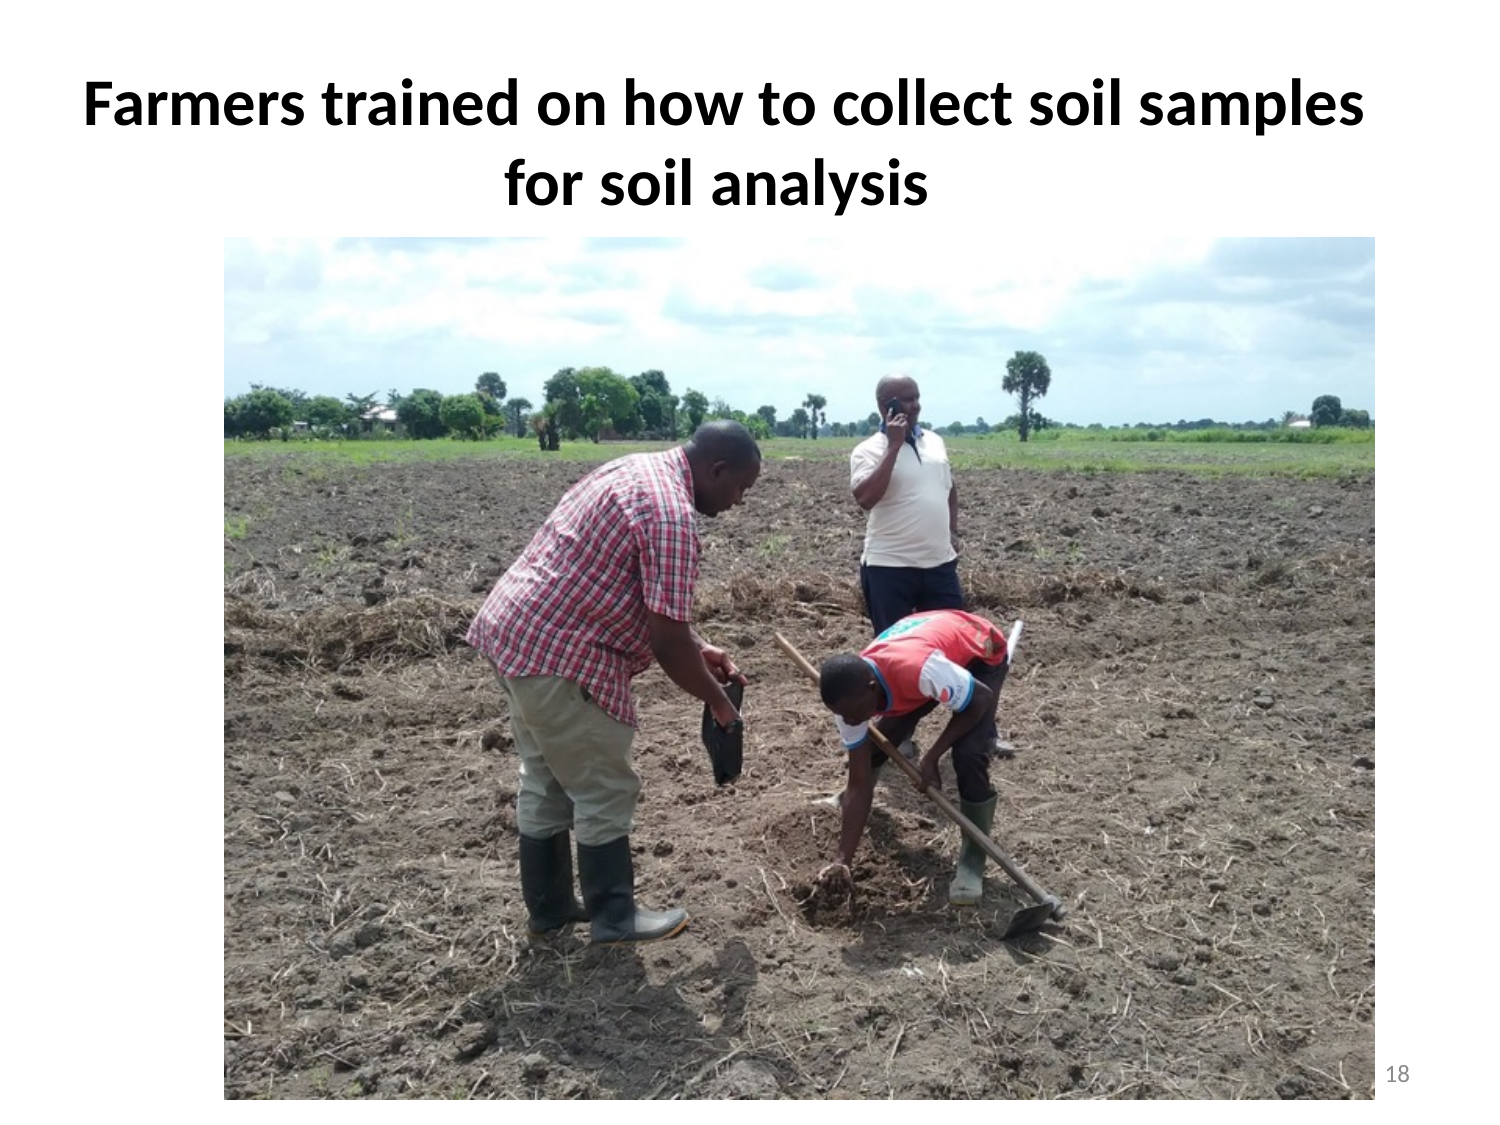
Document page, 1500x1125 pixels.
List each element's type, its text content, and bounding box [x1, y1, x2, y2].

picture [223, 237, 1375, 1100]
slide_number 18 [1379, 1042, 1425, 1103]
title Farmers trained on how to collect soil samples for soil analysis [24, 45, 1425, 233]
